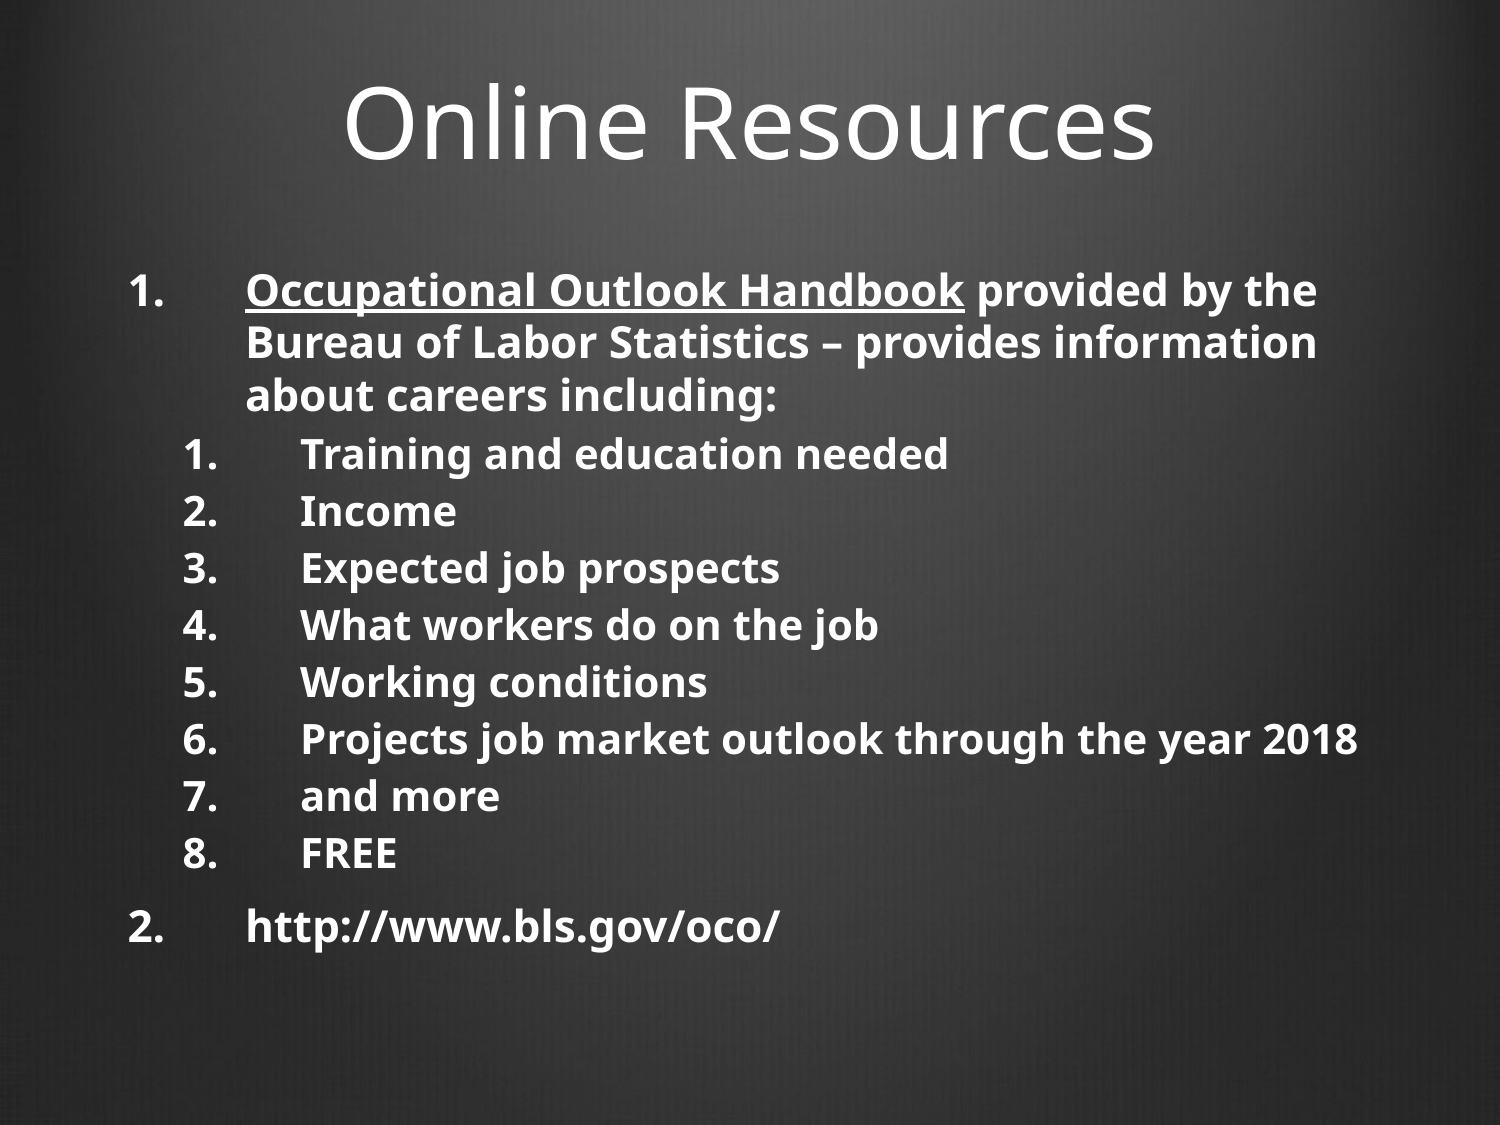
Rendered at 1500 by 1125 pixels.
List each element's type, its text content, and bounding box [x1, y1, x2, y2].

list Occupational Outlook Handbook provided by the Bureau of Labor Statistics – provides information about careers including: Training and education needed Income Expected job prospects What workers do on the job Working conditions Projects job market outlook through the year 2018 and more FREE http://www.bls.gov/oco/ [112, 254, 1388, 1005]
title Online Resources [112, 19, 1388, 220]
